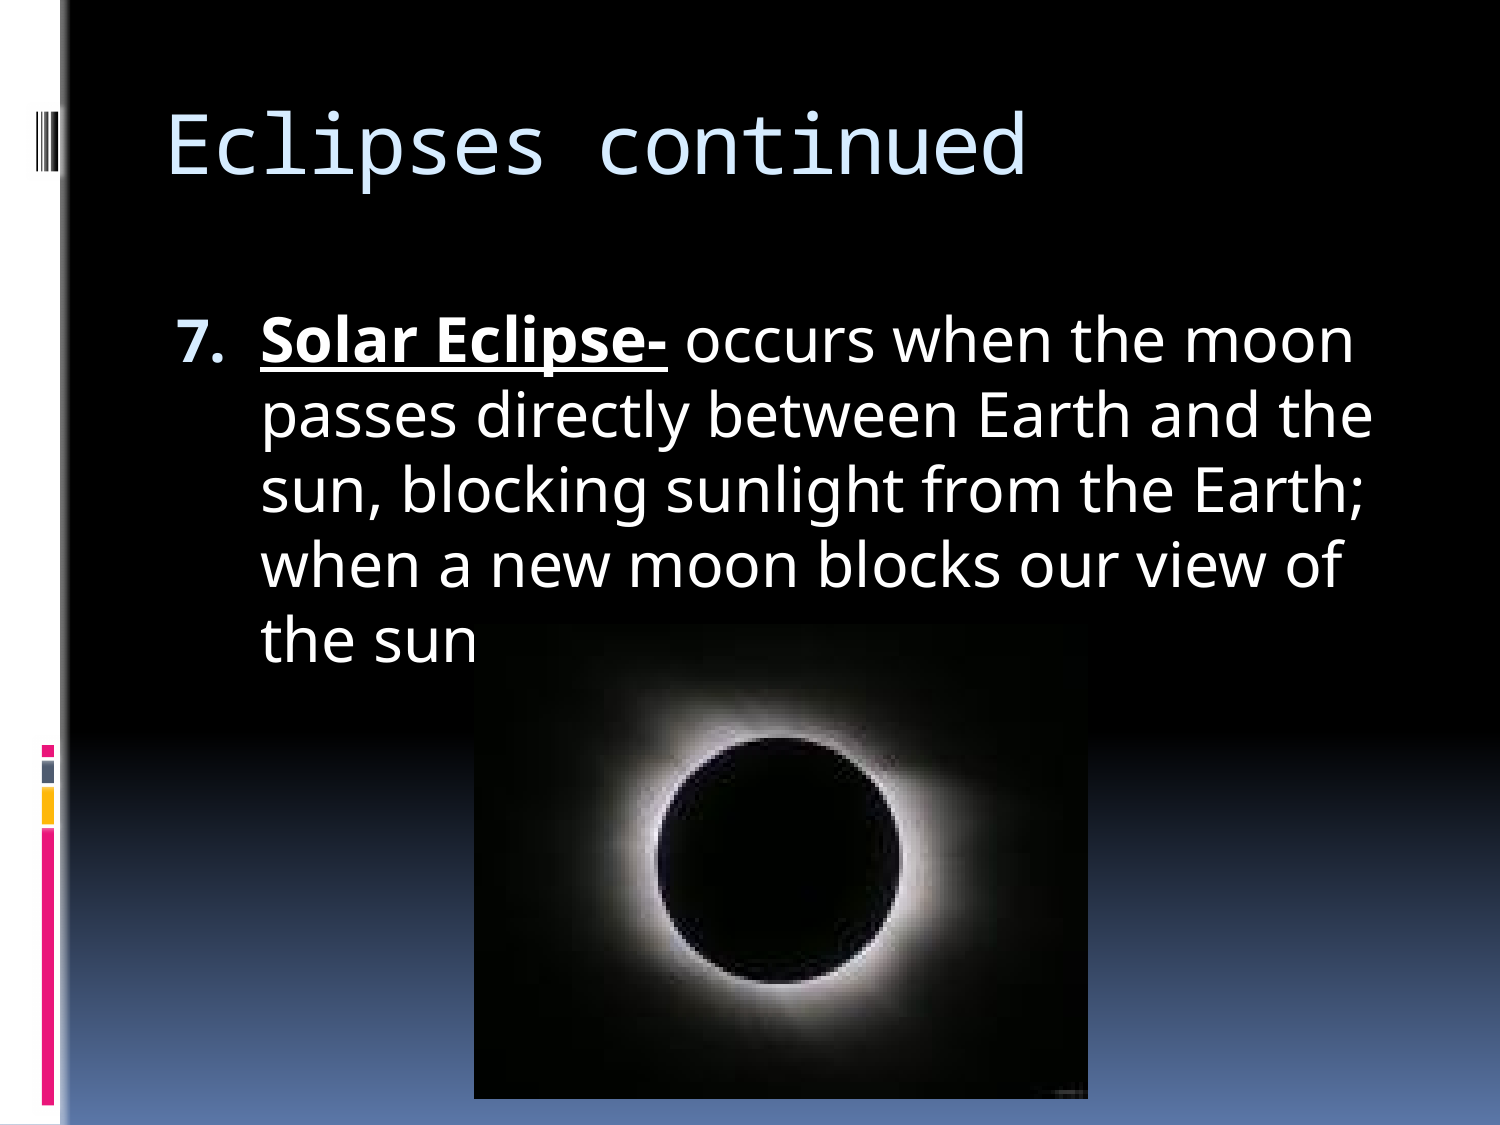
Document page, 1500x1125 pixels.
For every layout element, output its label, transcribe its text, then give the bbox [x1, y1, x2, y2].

title Eclipses continued [150, 83, 1425, 234]
picture [474, 624, 1088, 1100]
list Solar Eclipse- occurs when the moon passes directly between Earth and the sun, blocking sunlight from the Earth; when a new moon blocks our view of the sun [150, 292, 1425, 1043]
